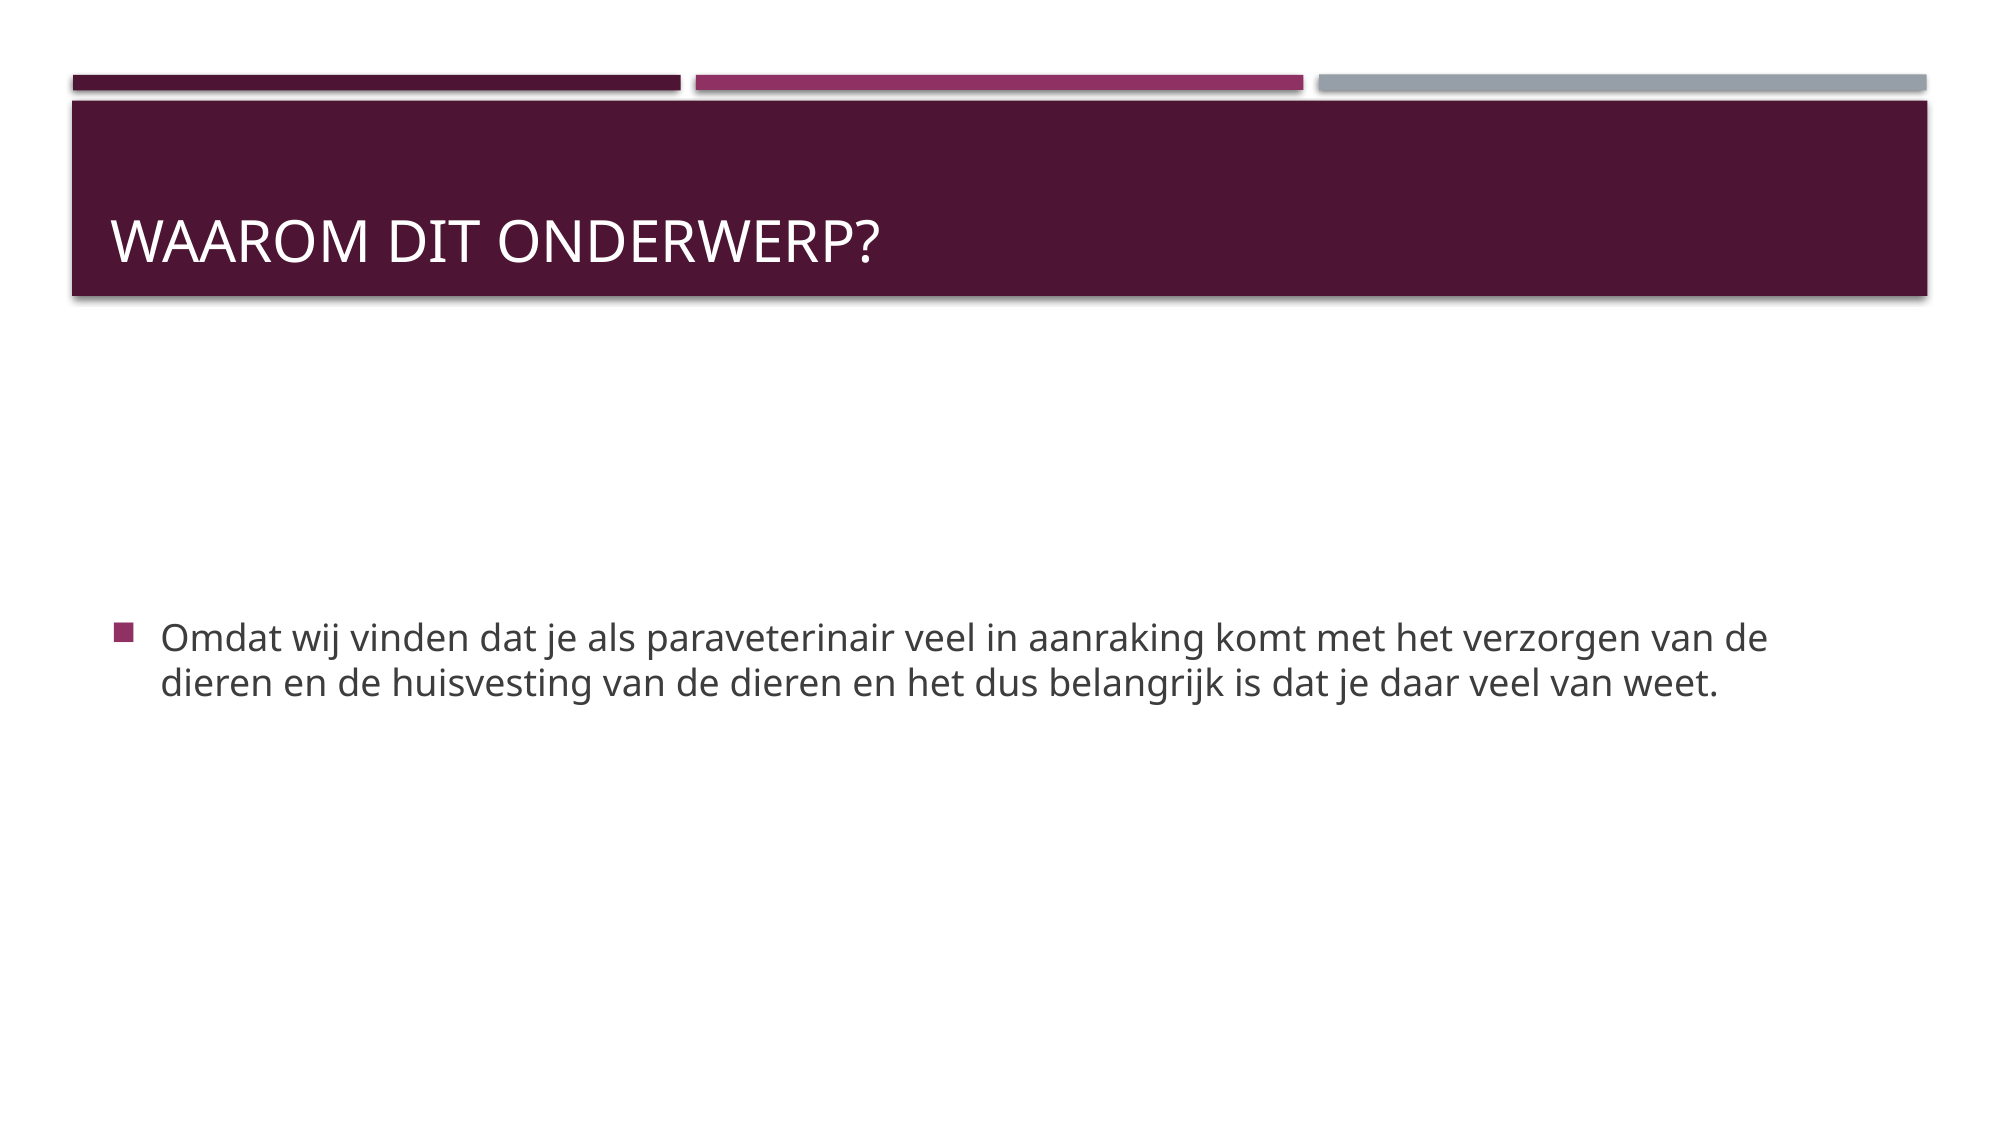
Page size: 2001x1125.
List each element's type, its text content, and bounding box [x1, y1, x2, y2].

title Waarom dit onderwerp? [95, 115, 1905, 282]
list Omdat wij vinden dat je als paraveterinair veel in aanraking komt met het verzorgen van de dieren en de huisvesting van de dieren en het dus belangrijk is dat je daar veel van weet. [95, 357, 1905, 962]
